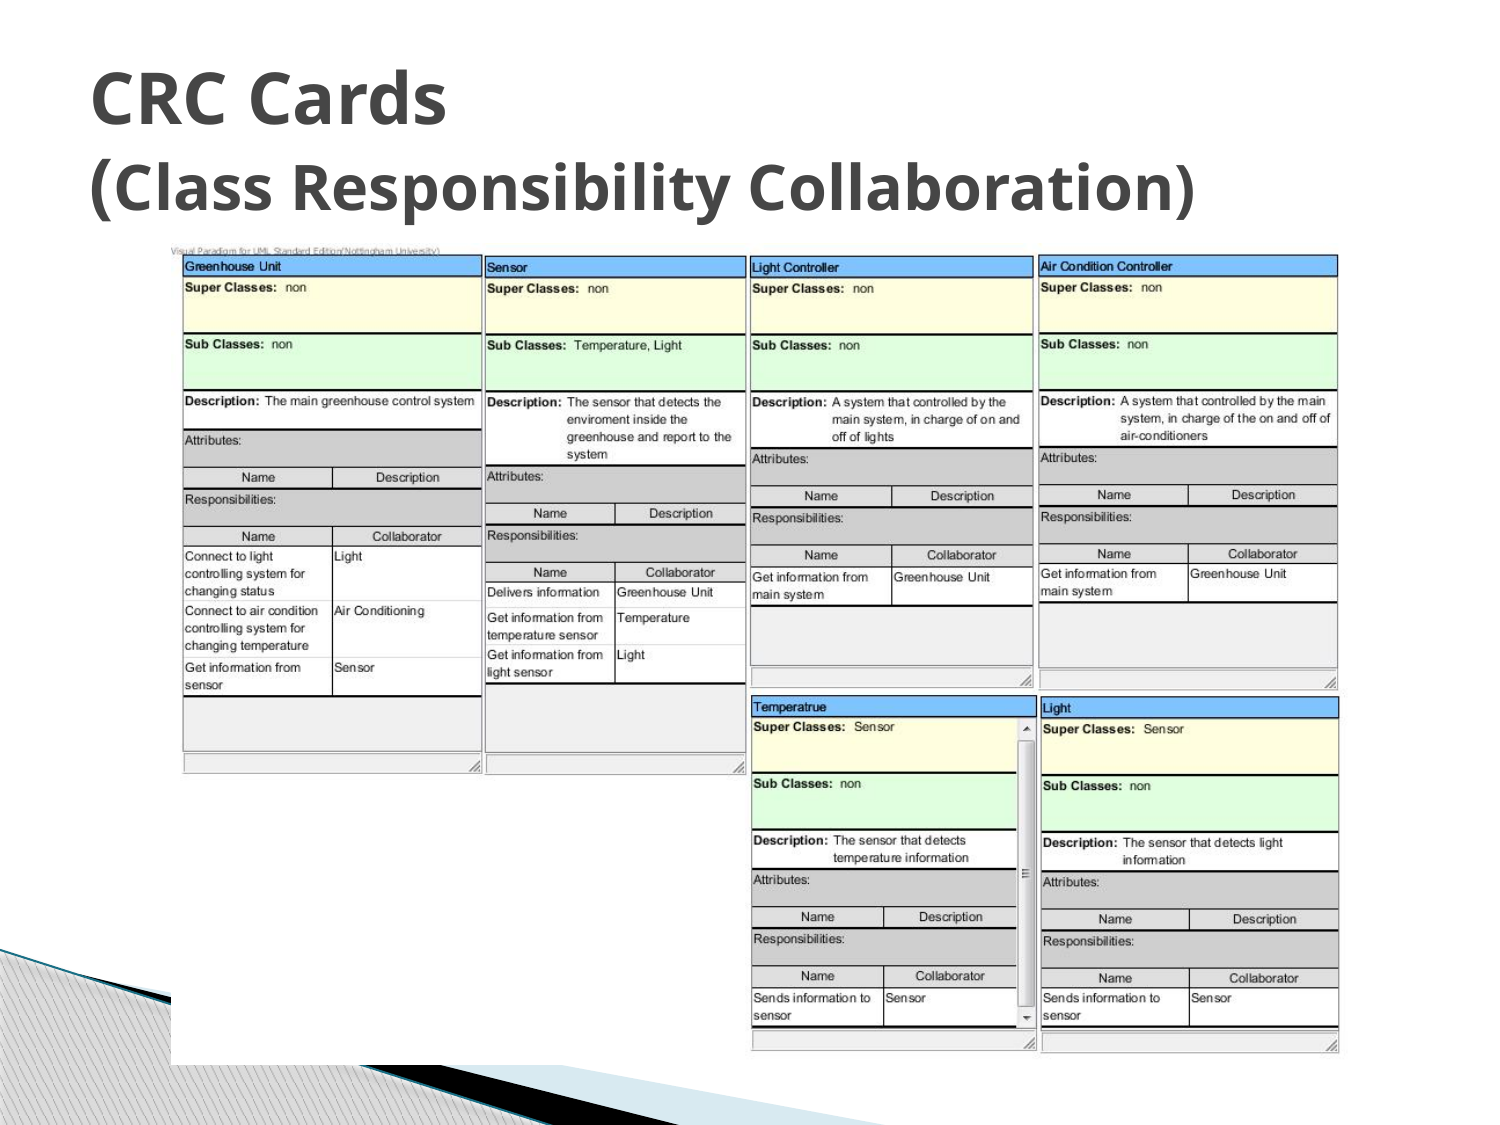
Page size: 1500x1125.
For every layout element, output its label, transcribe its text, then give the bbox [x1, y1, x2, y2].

title CRC Cards (Class Responsibility Collaboration) [75, 45, 1425, 233]
picture [170, 243, 1352, 1065]
